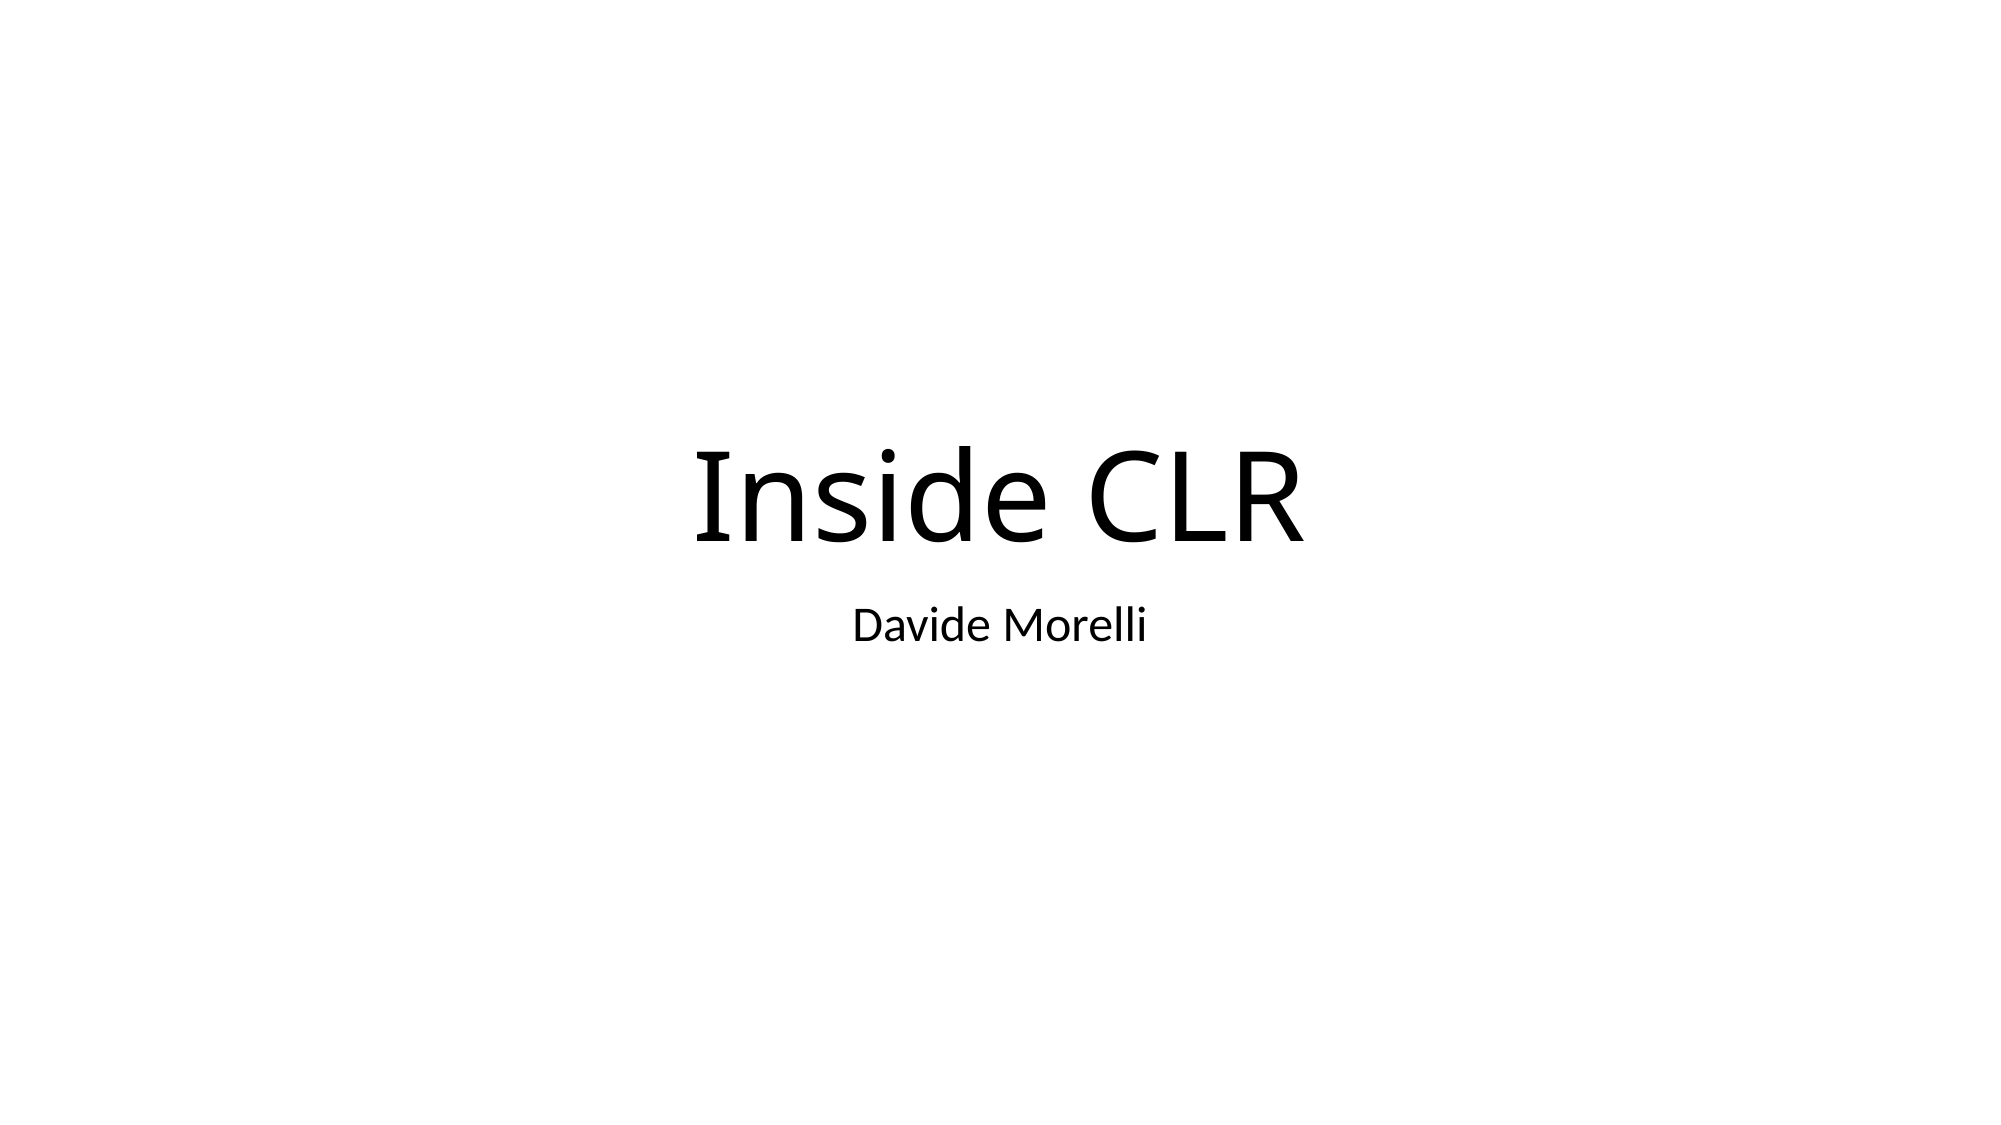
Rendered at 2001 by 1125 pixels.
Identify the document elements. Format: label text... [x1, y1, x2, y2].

title Inside CLR [249, 184, 1750, 576]
subtitle Davide Morelli [249, 590, 1750, 863]
